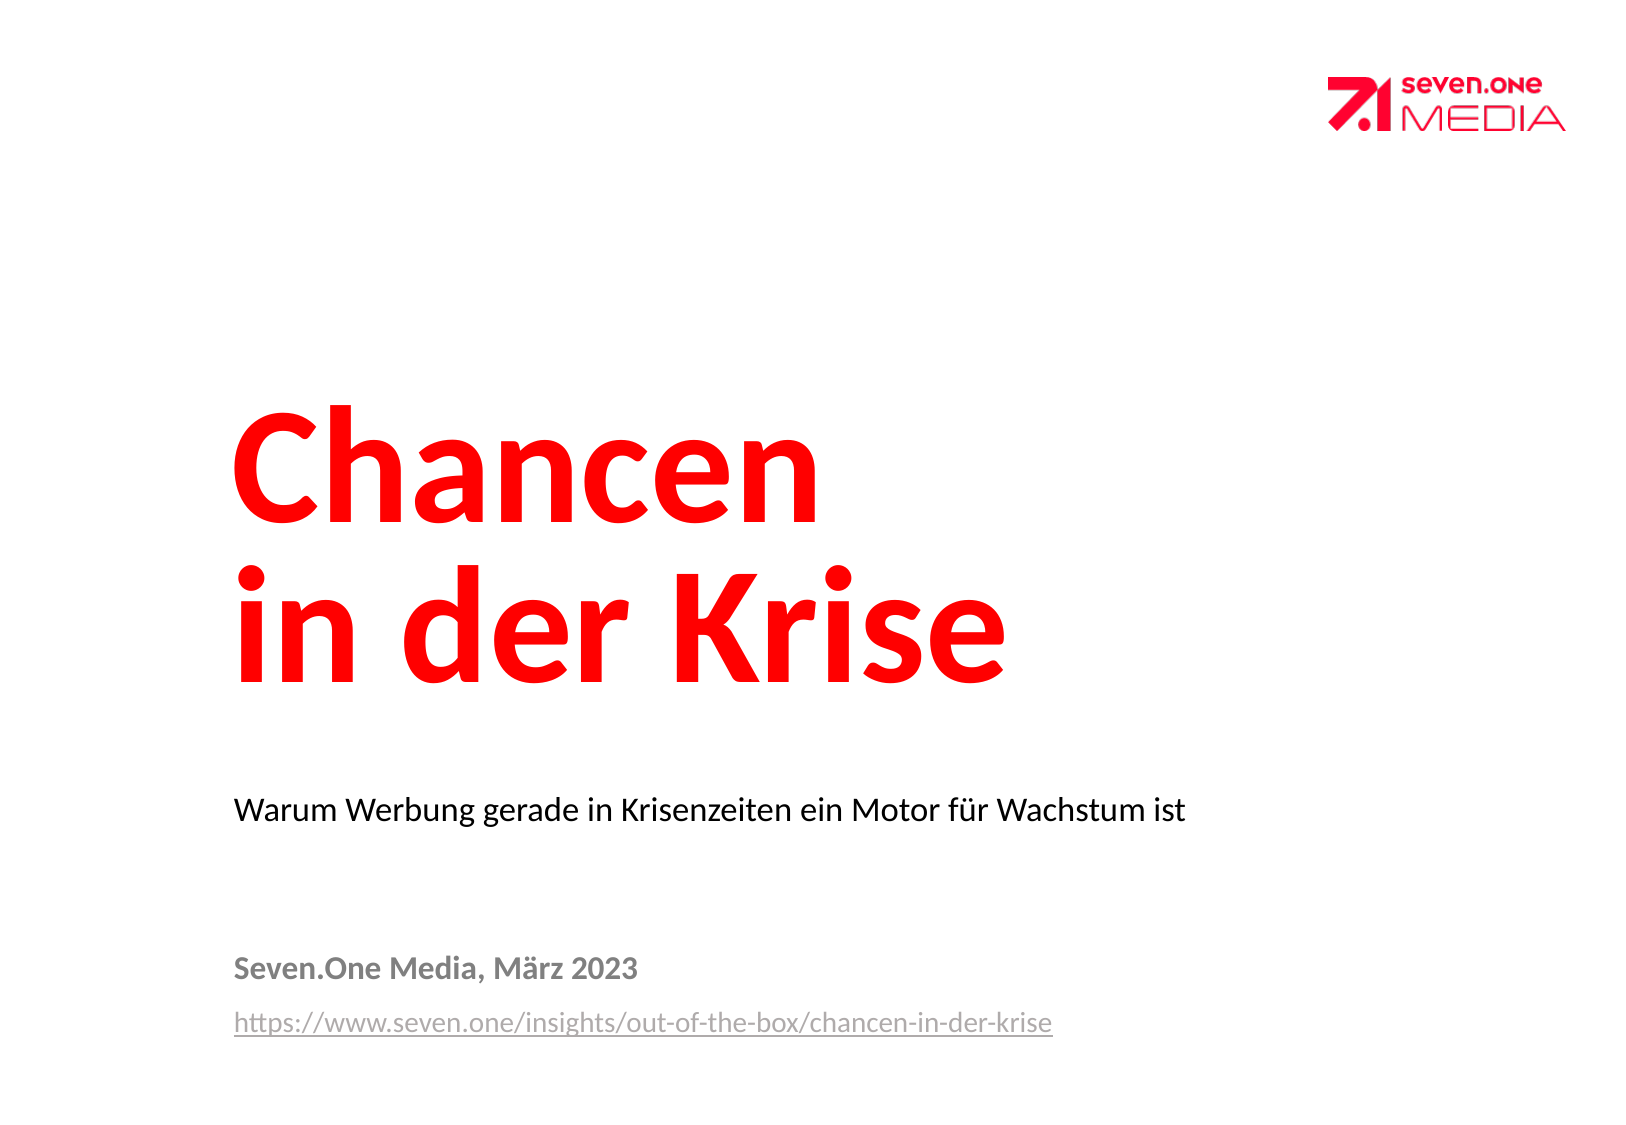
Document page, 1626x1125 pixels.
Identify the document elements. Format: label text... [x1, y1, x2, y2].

picture [1328, 77, 1566, 131]
text_box Chancen in der Krise [202, 394, 1451, 790]
text_box Seven.One Media, März 2023 https://www.seven.one/insights/out-of-the-box/chancen-in-der-krise [218, 943, 1530, 997]
subtitle Warum Werbung gerade in Krisenzeiten ein Motor für Wachstum ist [218, 790, 1451, 837]
